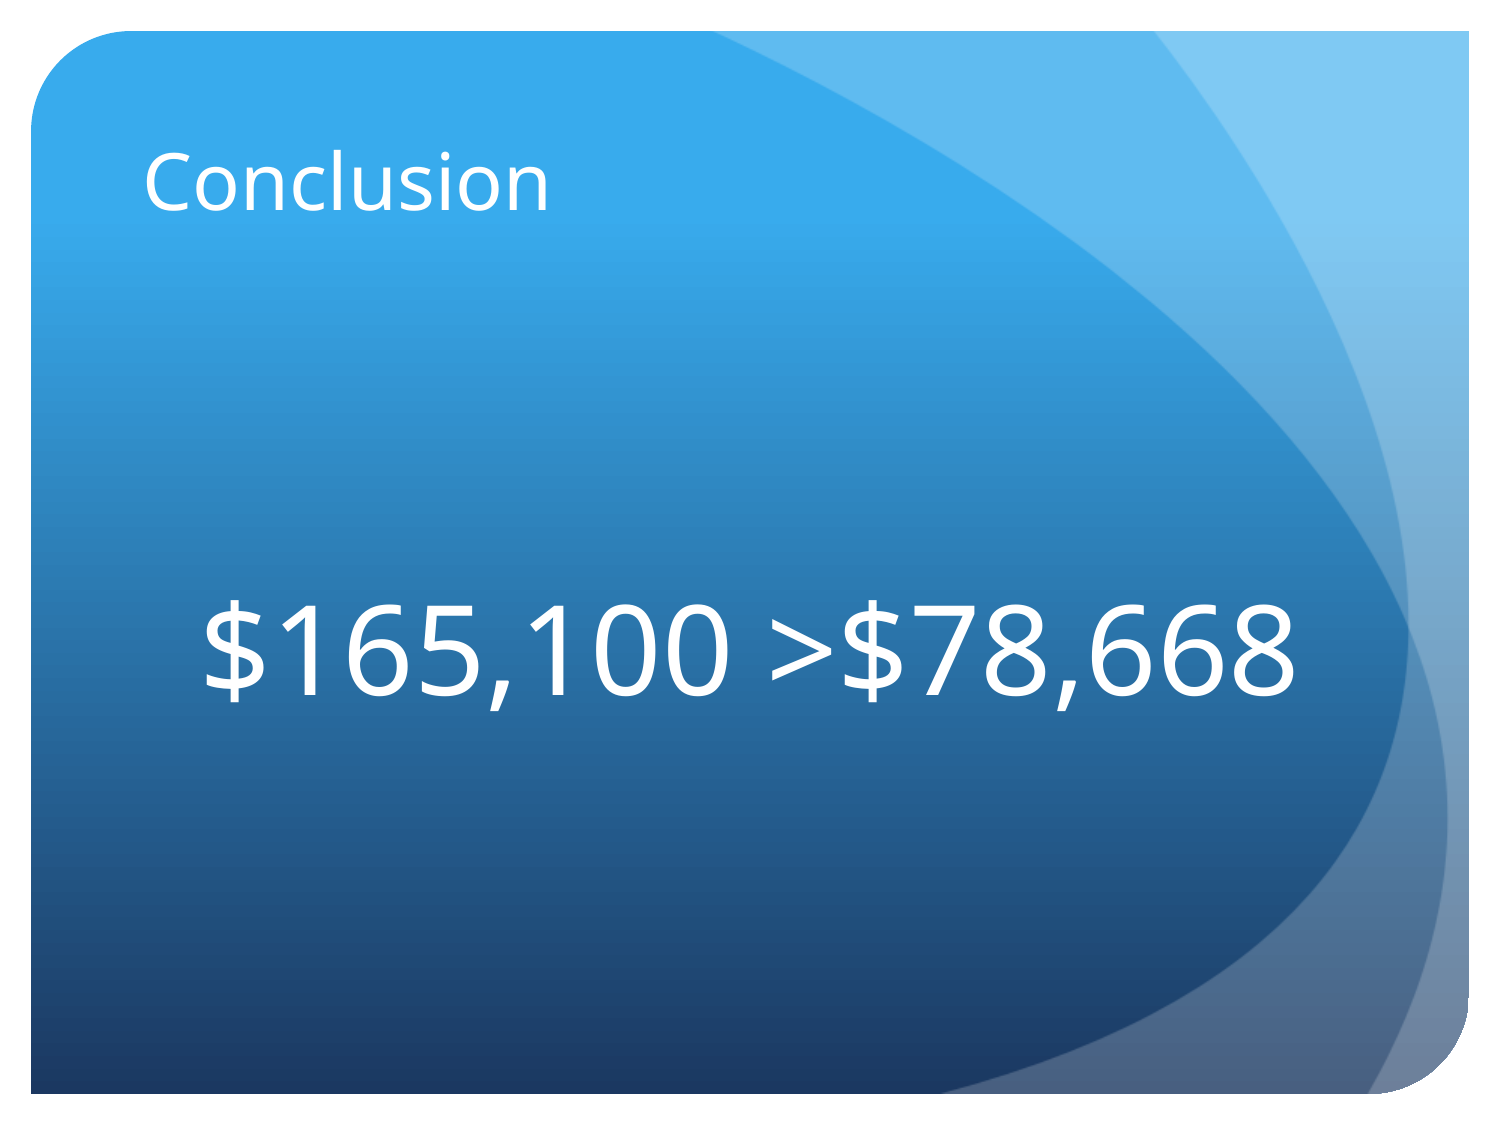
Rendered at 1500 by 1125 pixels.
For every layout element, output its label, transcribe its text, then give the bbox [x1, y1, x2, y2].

list $165,100 >$78,668 [127, 299, 1372, 991]
picture [24, 30, 1473, 1094]
title Conclusion [127, 62, 1372, 234]
